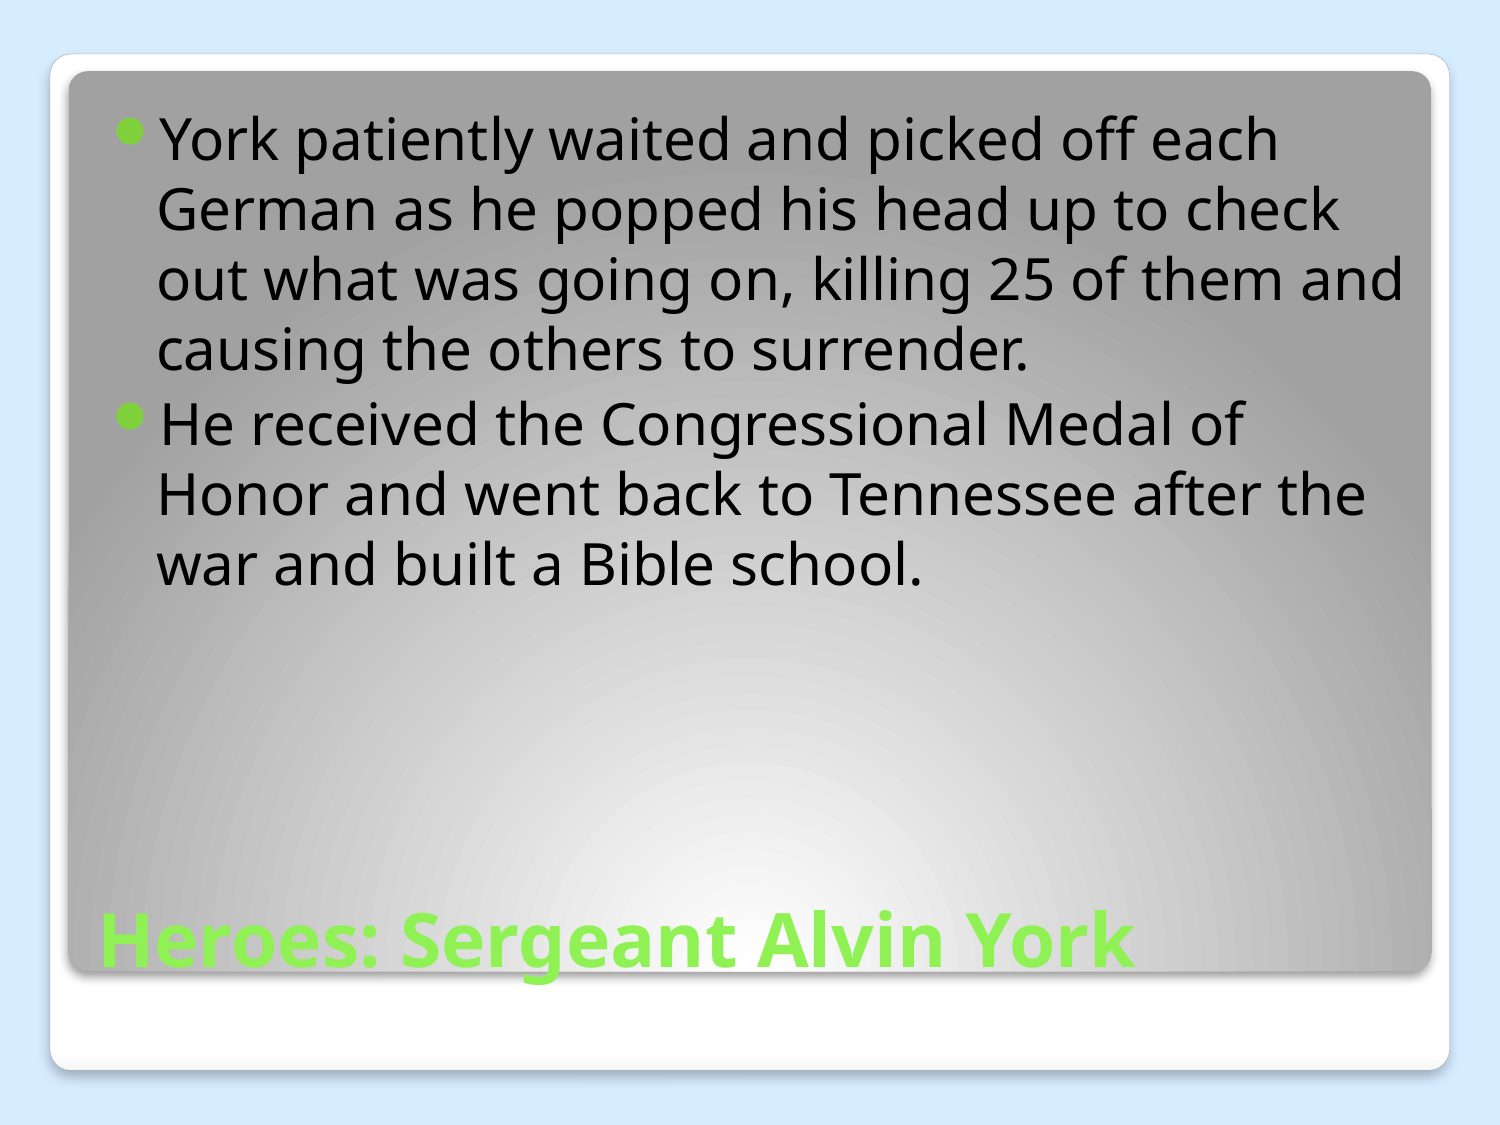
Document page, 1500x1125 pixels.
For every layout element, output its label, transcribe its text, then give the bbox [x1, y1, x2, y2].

title Heroes: Sergeant Alvin York [82, 817, 1425, 990]
list York patiently waited and picked off each German as he popped his head up to check out what was going on, killing 25 of them and causing the others to surrender. He received the Congressional Medal of Honor and went back to Tennessee after the war and built a Bible school. [82, 86, 1425, 774]
